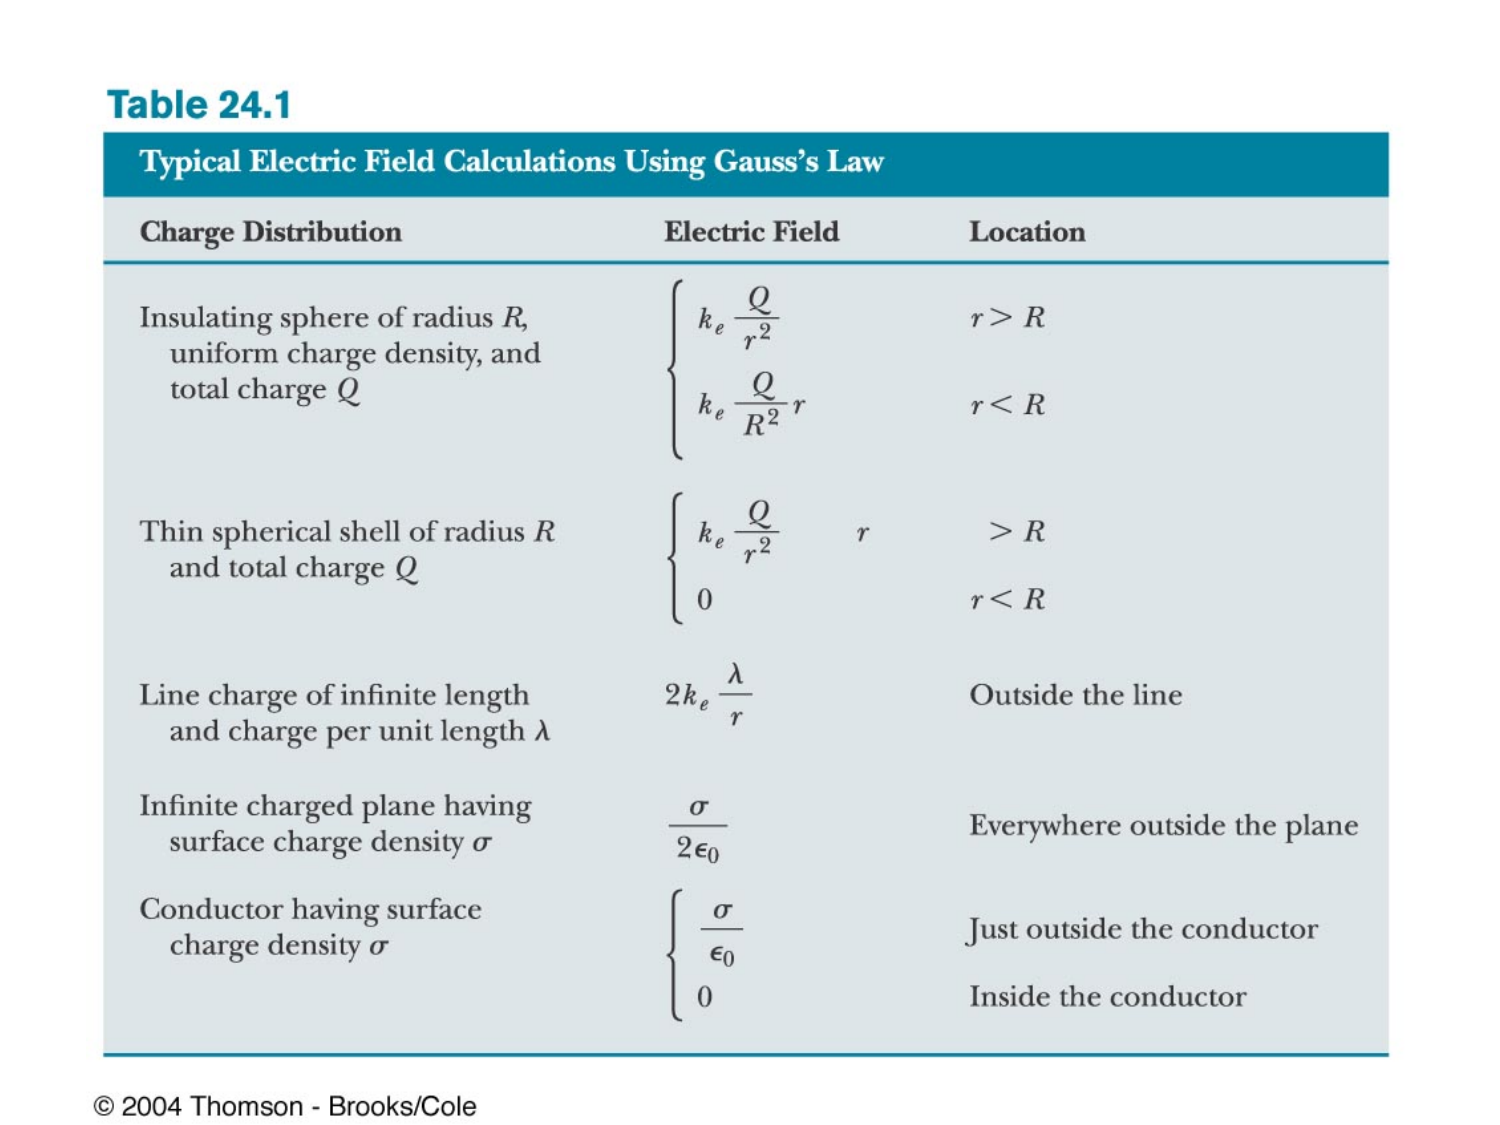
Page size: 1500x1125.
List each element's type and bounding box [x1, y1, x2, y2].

text_box [86, 61, 1414, 1125]
